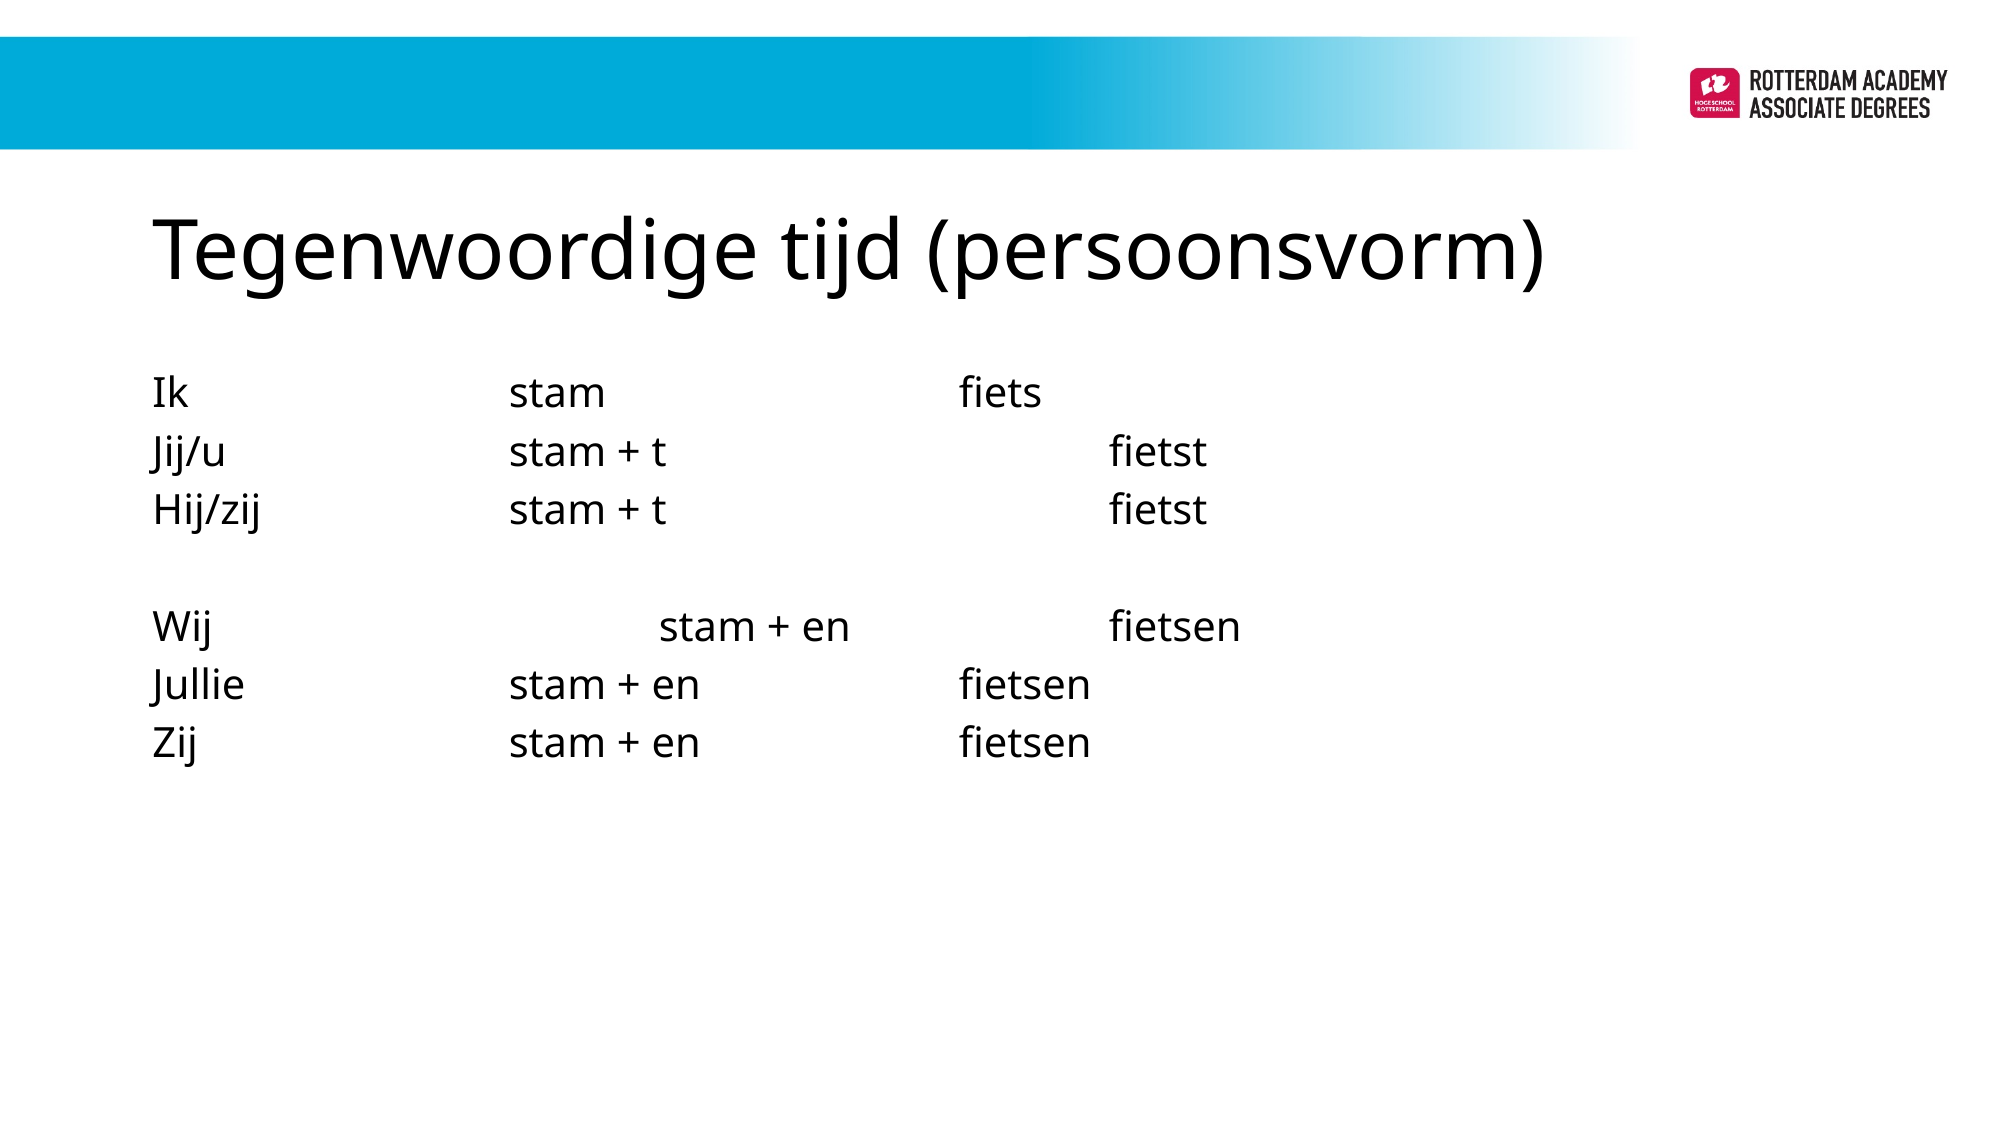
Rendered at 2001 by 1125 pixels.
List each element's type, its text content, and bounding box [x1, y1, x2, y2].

picture [0, 0, 2000, 184]
list Ik stam fiets Jij/u stam + t fietst Hij/zij stam + t fietst Wij stam + en fietsen Jullie stam + en fietsen Zij stam + en fietsen [137, 358, 1863, 1053]
title Tegenwoordige tijd (persoonsvorm) [137, 175, 1863, 329]
